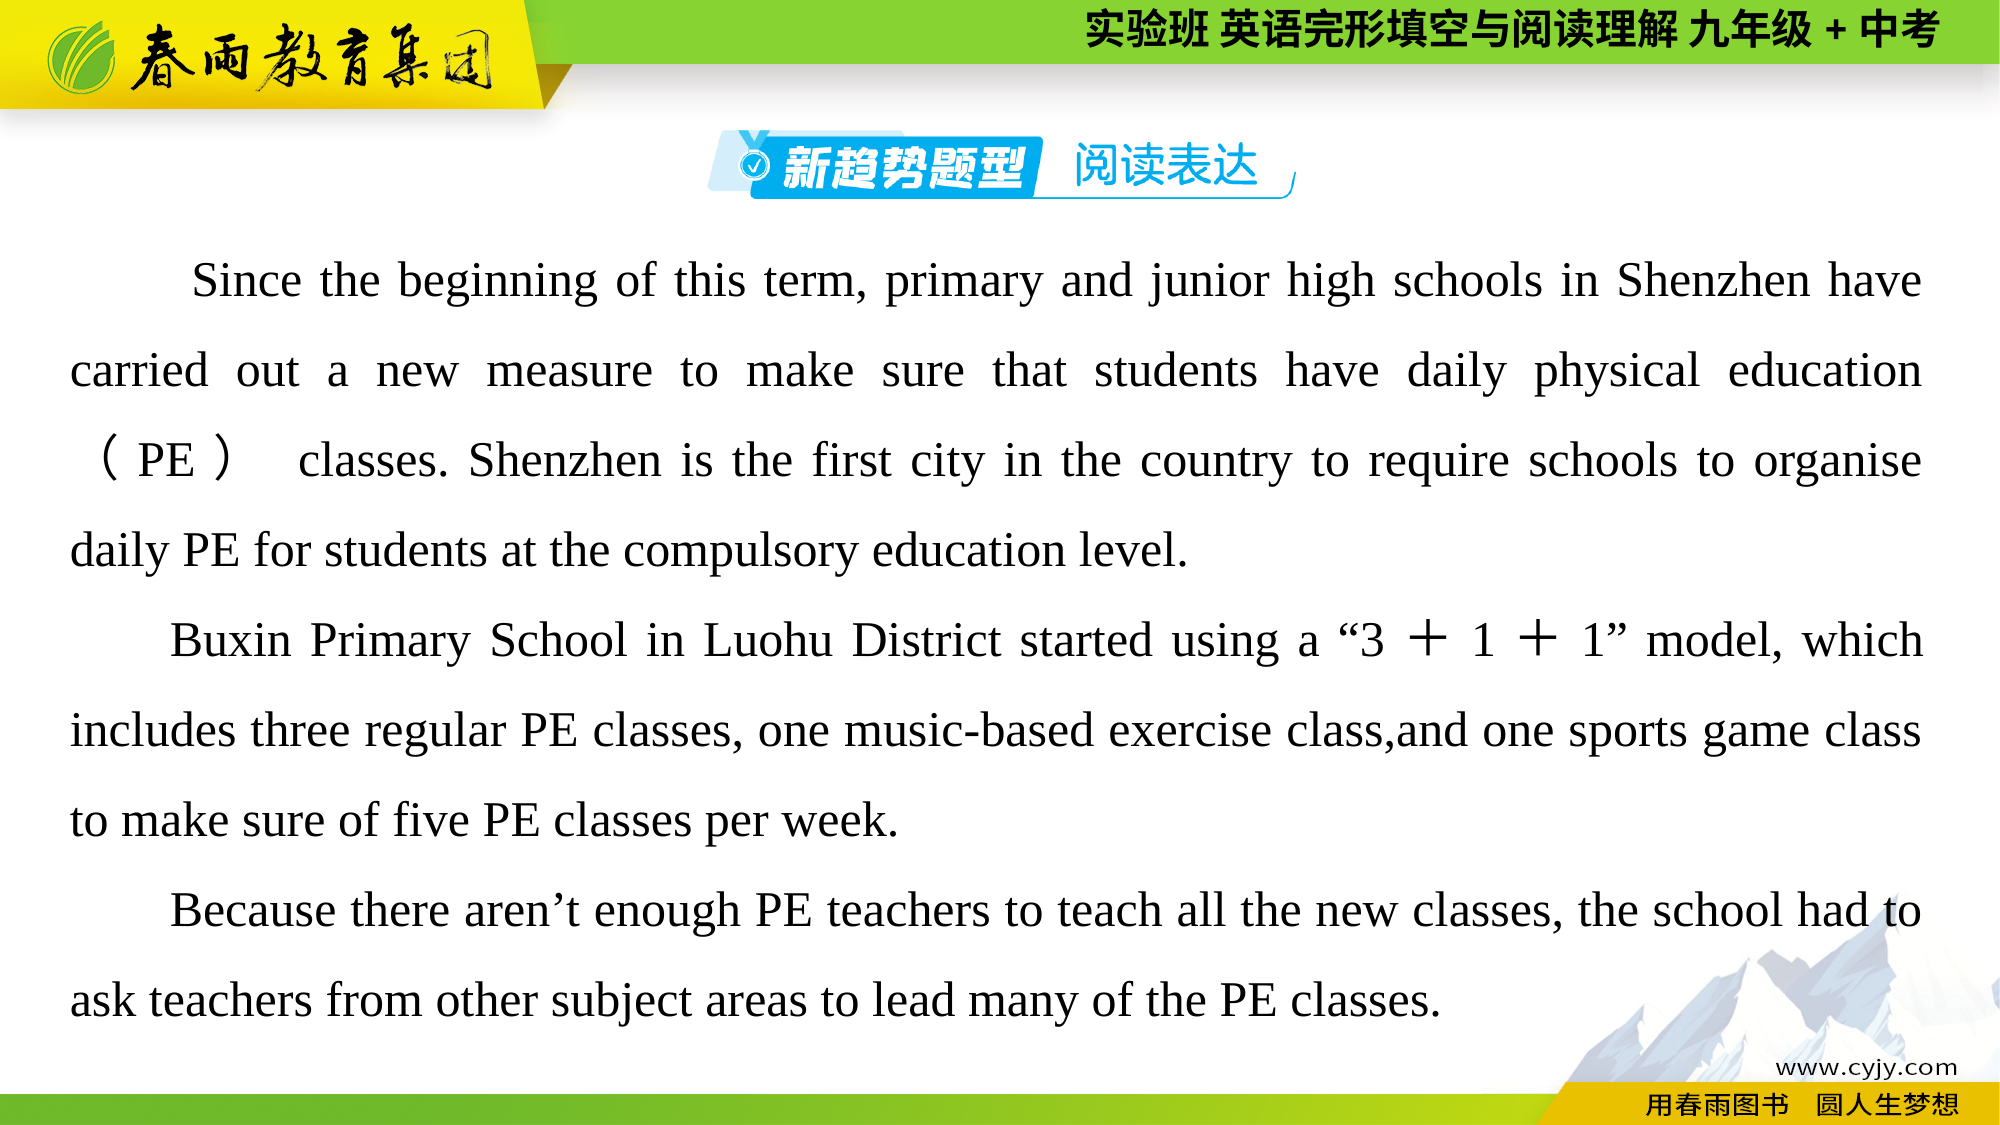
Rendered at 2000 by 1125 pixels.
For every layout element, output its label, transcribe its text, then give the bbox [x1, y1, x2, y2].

list Since the beginning of this term, primary and junior high schools in Shenzhen have carried out a new measure to make sure that students have daily physical education （PE） classes. Shenzhen is the first city in the country to require schools to organise daily PE for students at the compulsory education level. Buxin Primary School in Luohu District started using a “3＋1＋1” model, which includes three regular PE classes, one music-based exercise class,and one sports game class to make sure of five PE classes per week. Because there aren’t enough PE teachers to teach all the new classes, the school had to ask teachers from other subject areas to lead many of the PE classes. [54, 208, 1939, 1042]
picture [0, 0, 2000, 1125]
